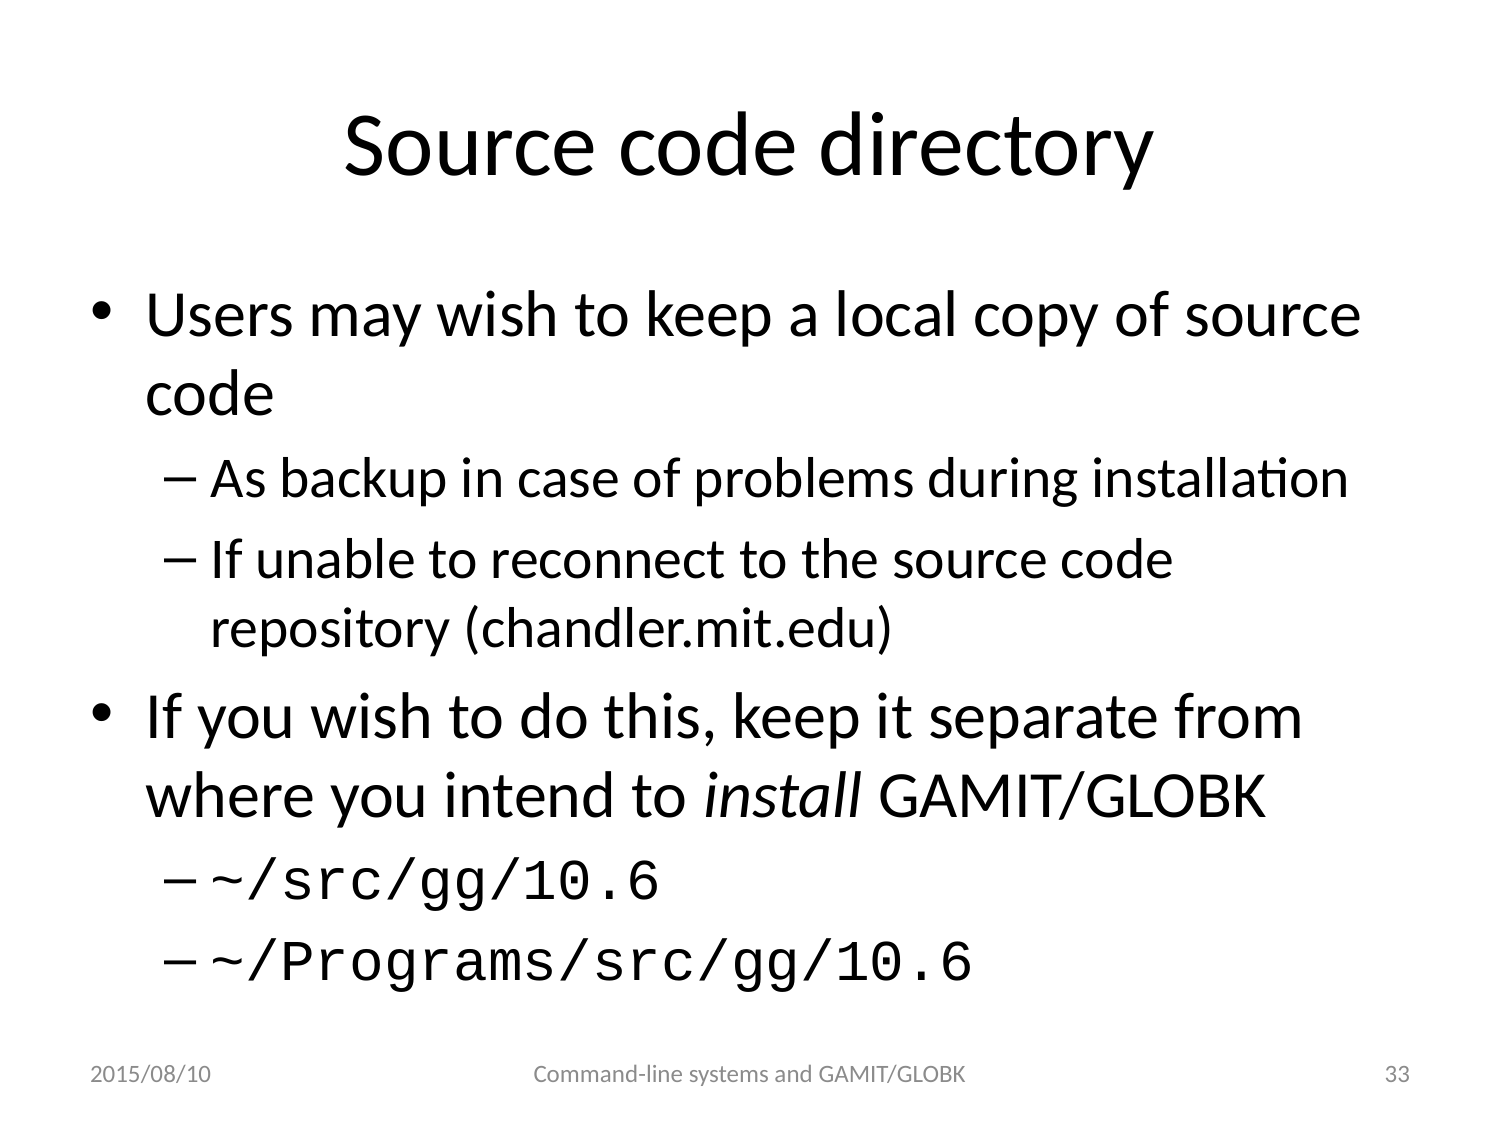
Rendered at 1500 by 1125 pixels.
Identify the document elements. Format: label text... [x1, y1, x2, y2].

footer Command-line systems and GAMIT/GLOBK [512, 1042, 988, 1103]
list Users may wish to keep a local copy of source code As backup in case of problems during installation If unable to reconnect to the source code repository (chandler.mit.edu) If you wish to do this, keep it separate from where you intend to install GAMIT/GLOBK ~/src/gg/10.6 ~/Programs/src/gg/10.6 [75, 262, 1425, 1005]
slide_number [75, 1042, 425, 1103]
slide_number 33 [1074, 1042, 1425, 1103]
title Source code directory [75, 45, 1425, 233]
